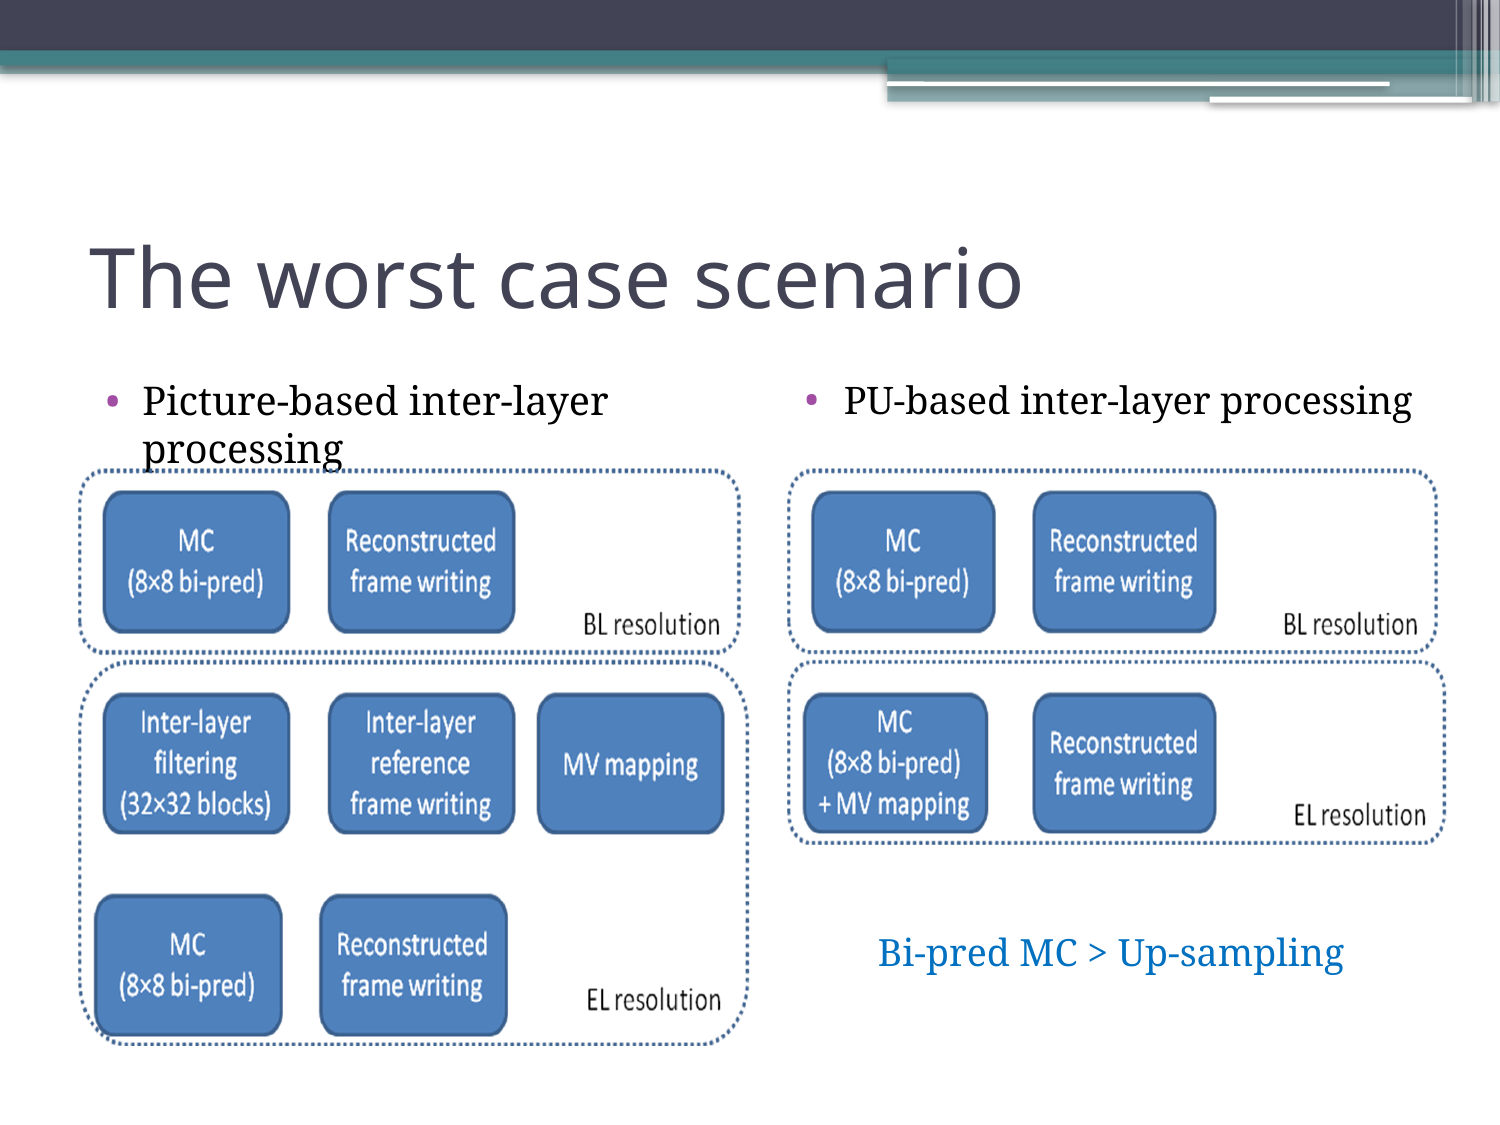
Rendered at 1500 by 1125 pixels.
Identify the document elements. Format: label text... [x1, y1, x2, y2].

picture [785, 467, 1448, 847]
picture [76, 467, 751, 1048]
title The worst case scenario [75, 187, 1425, 363]
list Picture-based inter-layer processing [75, 368, 739, 467]
text_box PU-based inter-layer processing [773, 368, 1447, 468]
text_box Bi-pred MC > Up-sampling [863, 921, 1370, 982]
